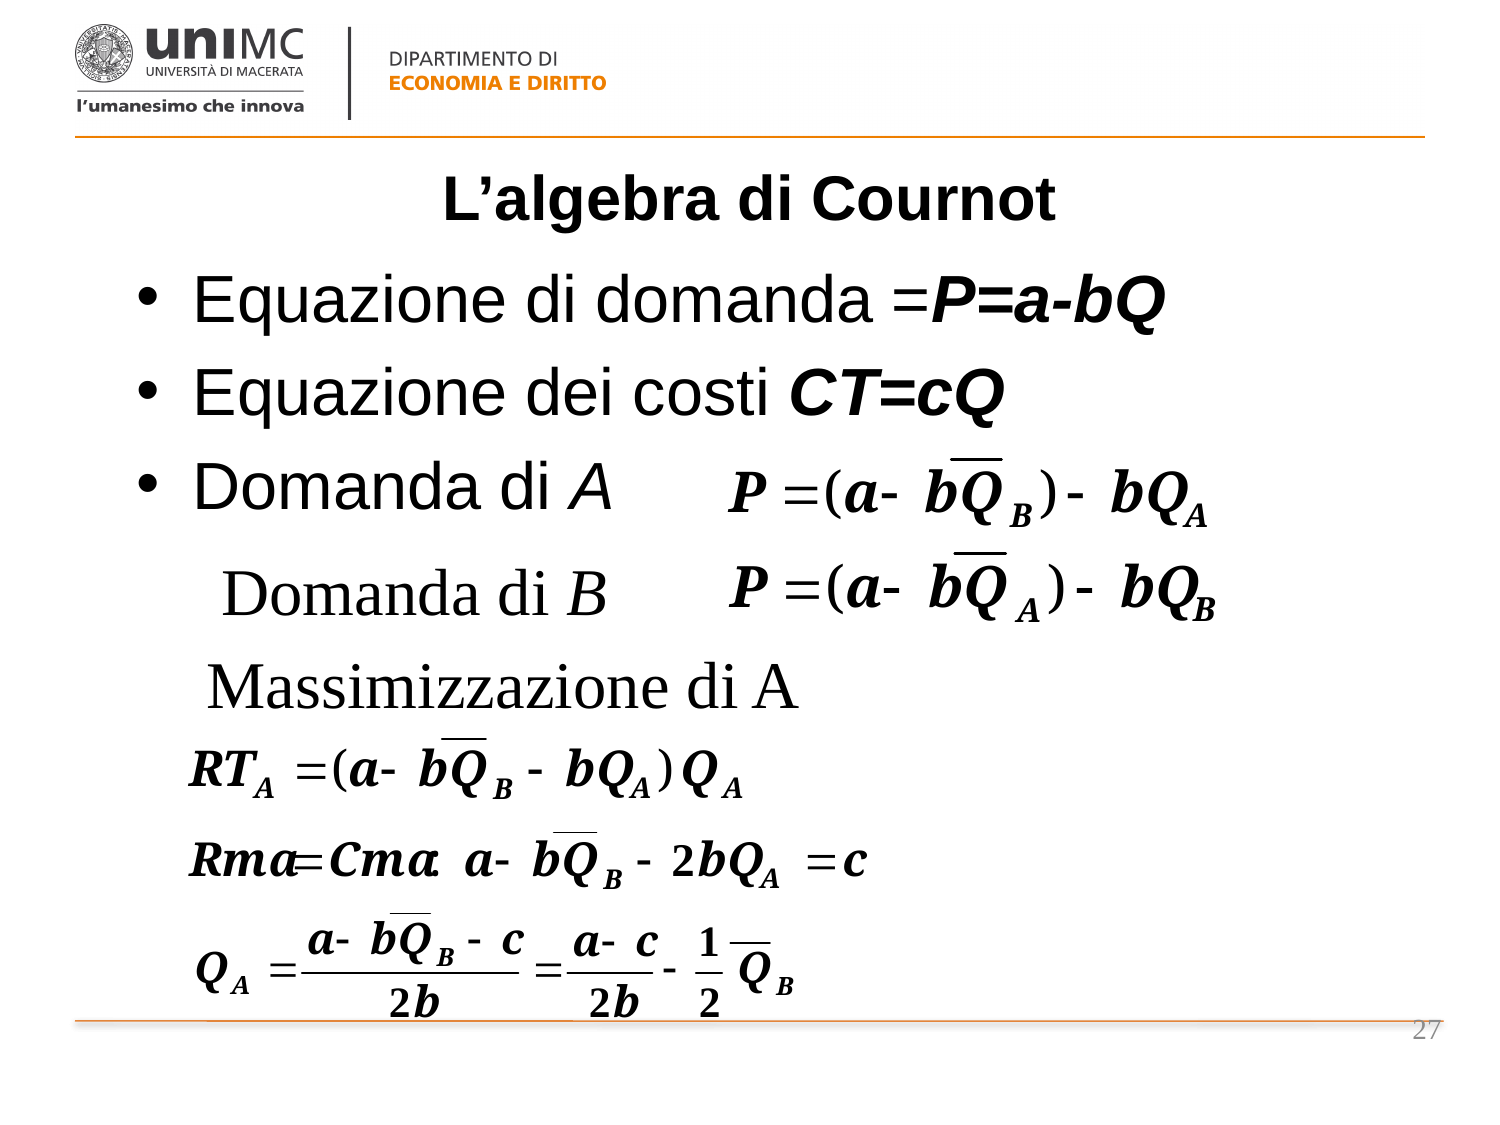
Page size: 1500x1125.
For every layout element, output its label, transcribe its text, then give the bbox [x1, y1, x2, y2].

title L’algebra di Cournot [75, 149, 1425, 241]
slide_number 27 [1106, 997, 1457, 1058]
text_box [718, 540, 1224, 637]
list Equazione di domanda =P=a-bQ Equazione dei costi CT=cQ Domanda di A [121, 248, 1397, 533]
picture [75, 24, 1425, 138]
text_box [718, 446, 1216, 540]
text_box Massimizzazione di A [191, 634, 942, 730]
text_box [179, 821, 869, 905]
text_box Domanda di B [179, 540, 649, 636]
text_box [179, 903, 802, 1028]
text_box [179, 728, 752, 811]
